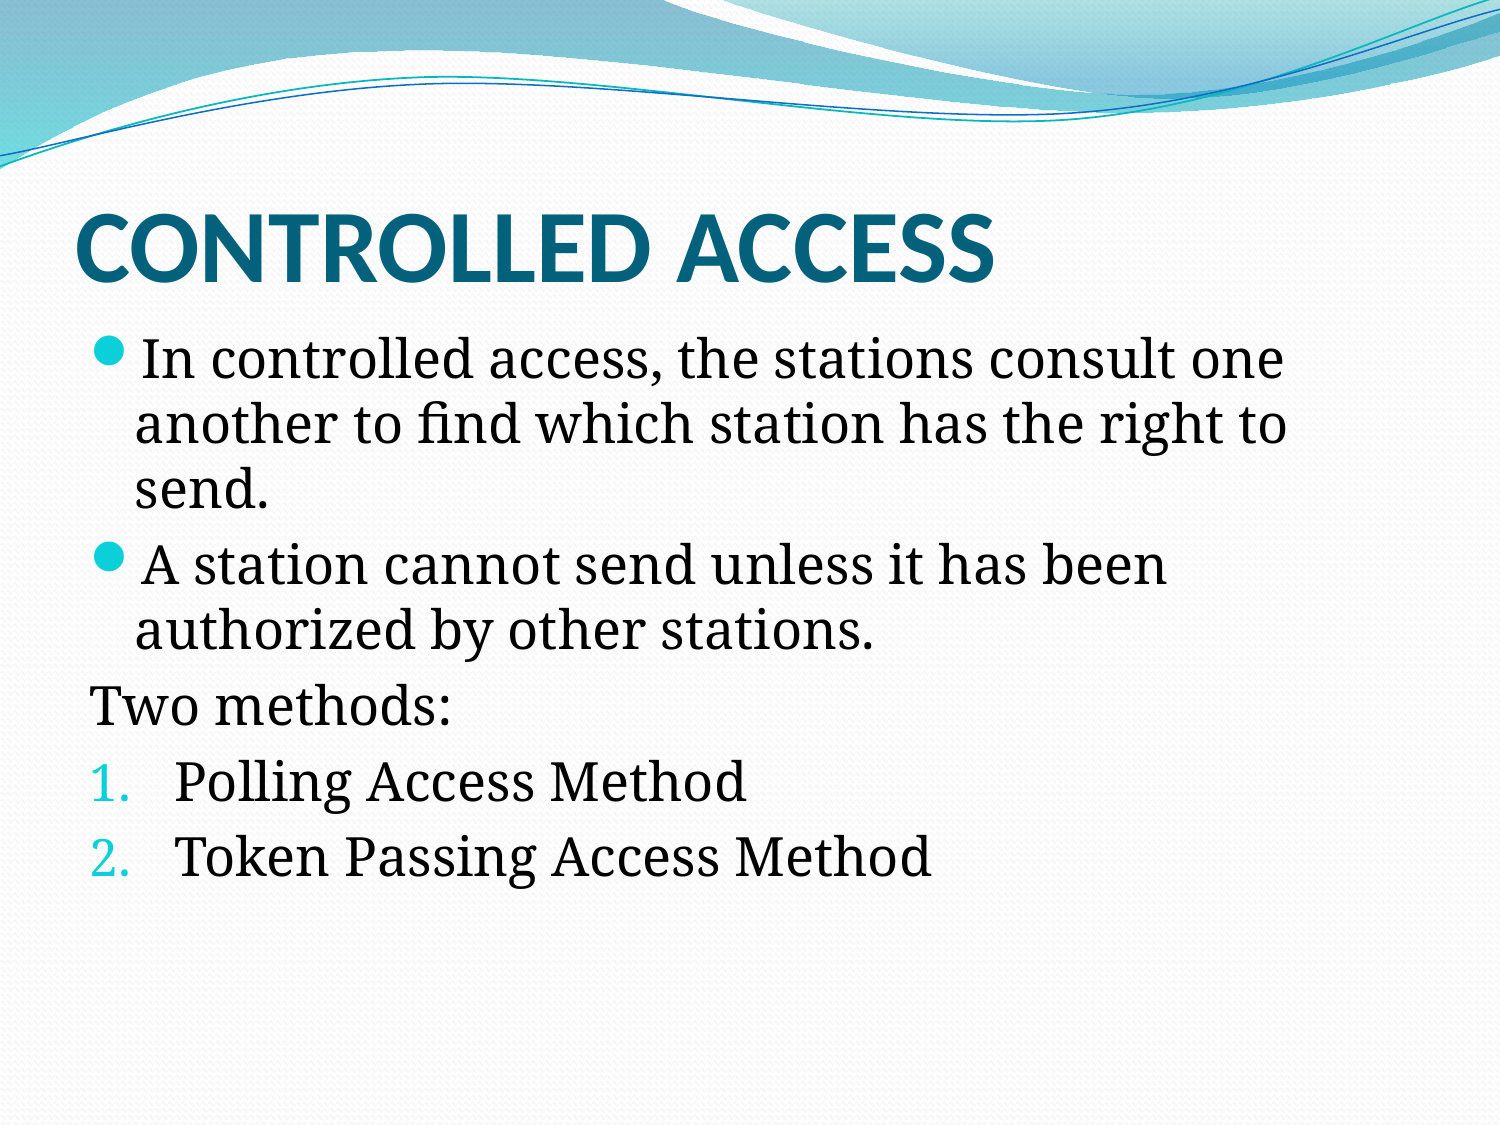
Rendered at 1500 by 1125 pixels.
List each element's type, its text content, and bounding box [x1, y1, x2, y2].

list In controlled access, the stations consult one another to find which station has the right to send. A station cannot send unless it has been authorized by other stations. Two methods: Polling Access Method Token Passing Access Method [75, 317, 1425, 1038]
title CONTROLLED ACCESS [75, 115, 1425, 303]
